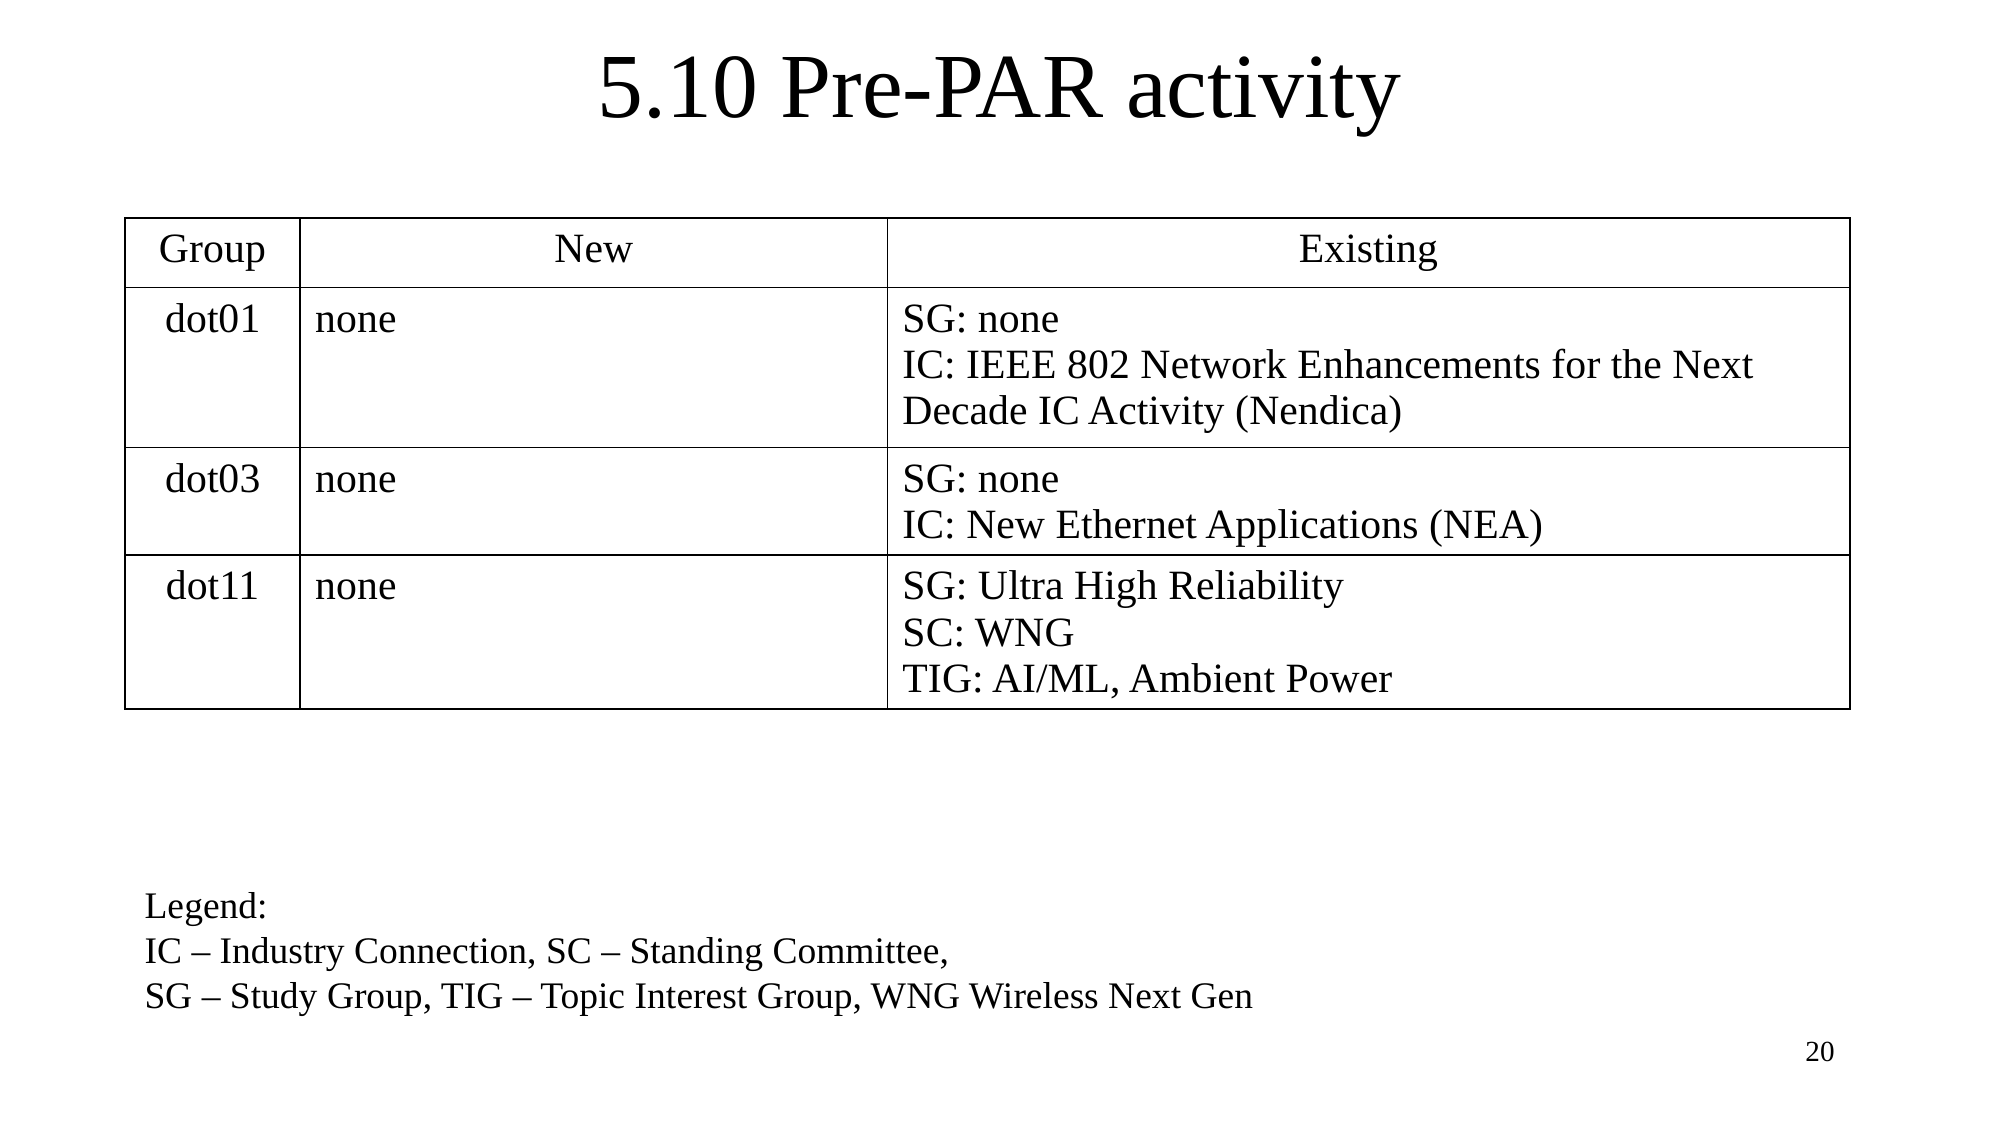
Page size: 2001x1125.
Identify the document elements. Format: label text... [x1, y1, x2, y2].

table_cell SG: none IC: New Ethernet Applications (NEA) [888, 448, 1849, 554]
table_cell none [301, 556, 887, 708]
table_header New [301, 219, 887, 287]
table_header Group [126, 219, 299, 287]
table_header Existing [888, 219, 1849, 287]
table_cell dot03 [126, 448, 299, 554]
text_box Legend: IC – Industry Connection, SC – Standing Committee, SG – Study Group, TIG – Topic Interest Group, WNG Wireless Next Gen [129, 873, 1269, 1024]
table_cell dot11 [126, 556, 299, 708]
table_cell none [301, 288, 887, 447]
table_cell SG: none IC: IEEE 802 Network Enhancements for the Next Decade IC Activity (Nendica) [888, 288, 1849, 447]
slide_number 20 [1433, 1024, 1851, 1101]
table_cell none [301, 448, 887, 554]
table_cell dot01 [126, 288, 299, 447]
table_cell SG: Ultra High Reliability SC: WNG TIG: AI/ML, Ambient Power [888, 556, 1849, 708]
title 5.10 Pre-PAR activity [362, 24, 1638, 138]
